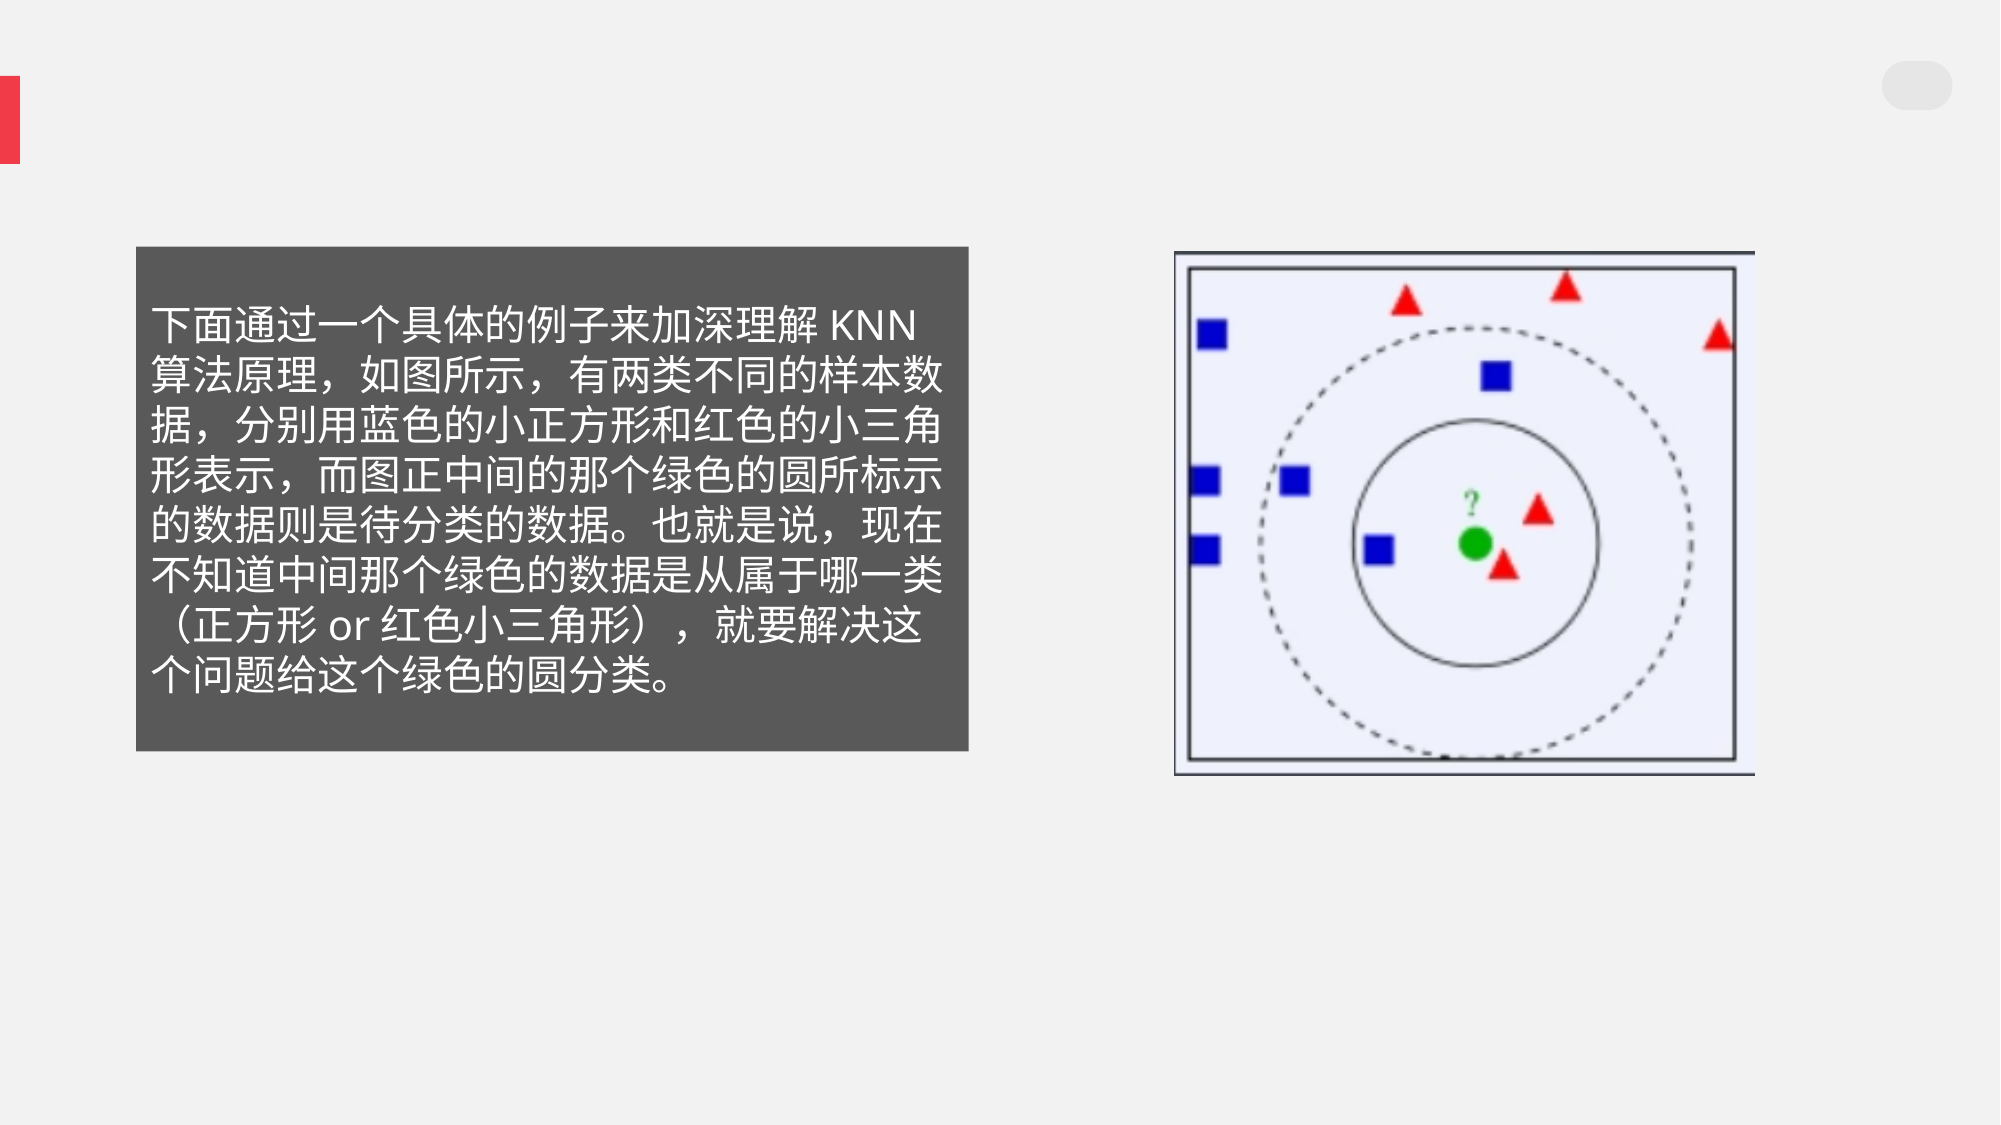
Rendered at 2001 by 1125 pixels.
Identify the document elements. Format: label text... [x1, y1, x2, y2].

picture [1174, 251, 1755, 776]
text_box 下面通过一个具体的例子来加深理解KNN算法原理，如图所示，有两类不同的样本数据，分别用蓝色的小正方形和红色的小三角形表示，而图正中间的那个绿色的圆所标示的数据则是待分类的数据。也就是说，现在不知道中间那个绿色的数据是从属于哪一类（正方形or红色小三角形），就要解决这个问题给这个绿色的圆分类。 [135, 246, 970, 752]
